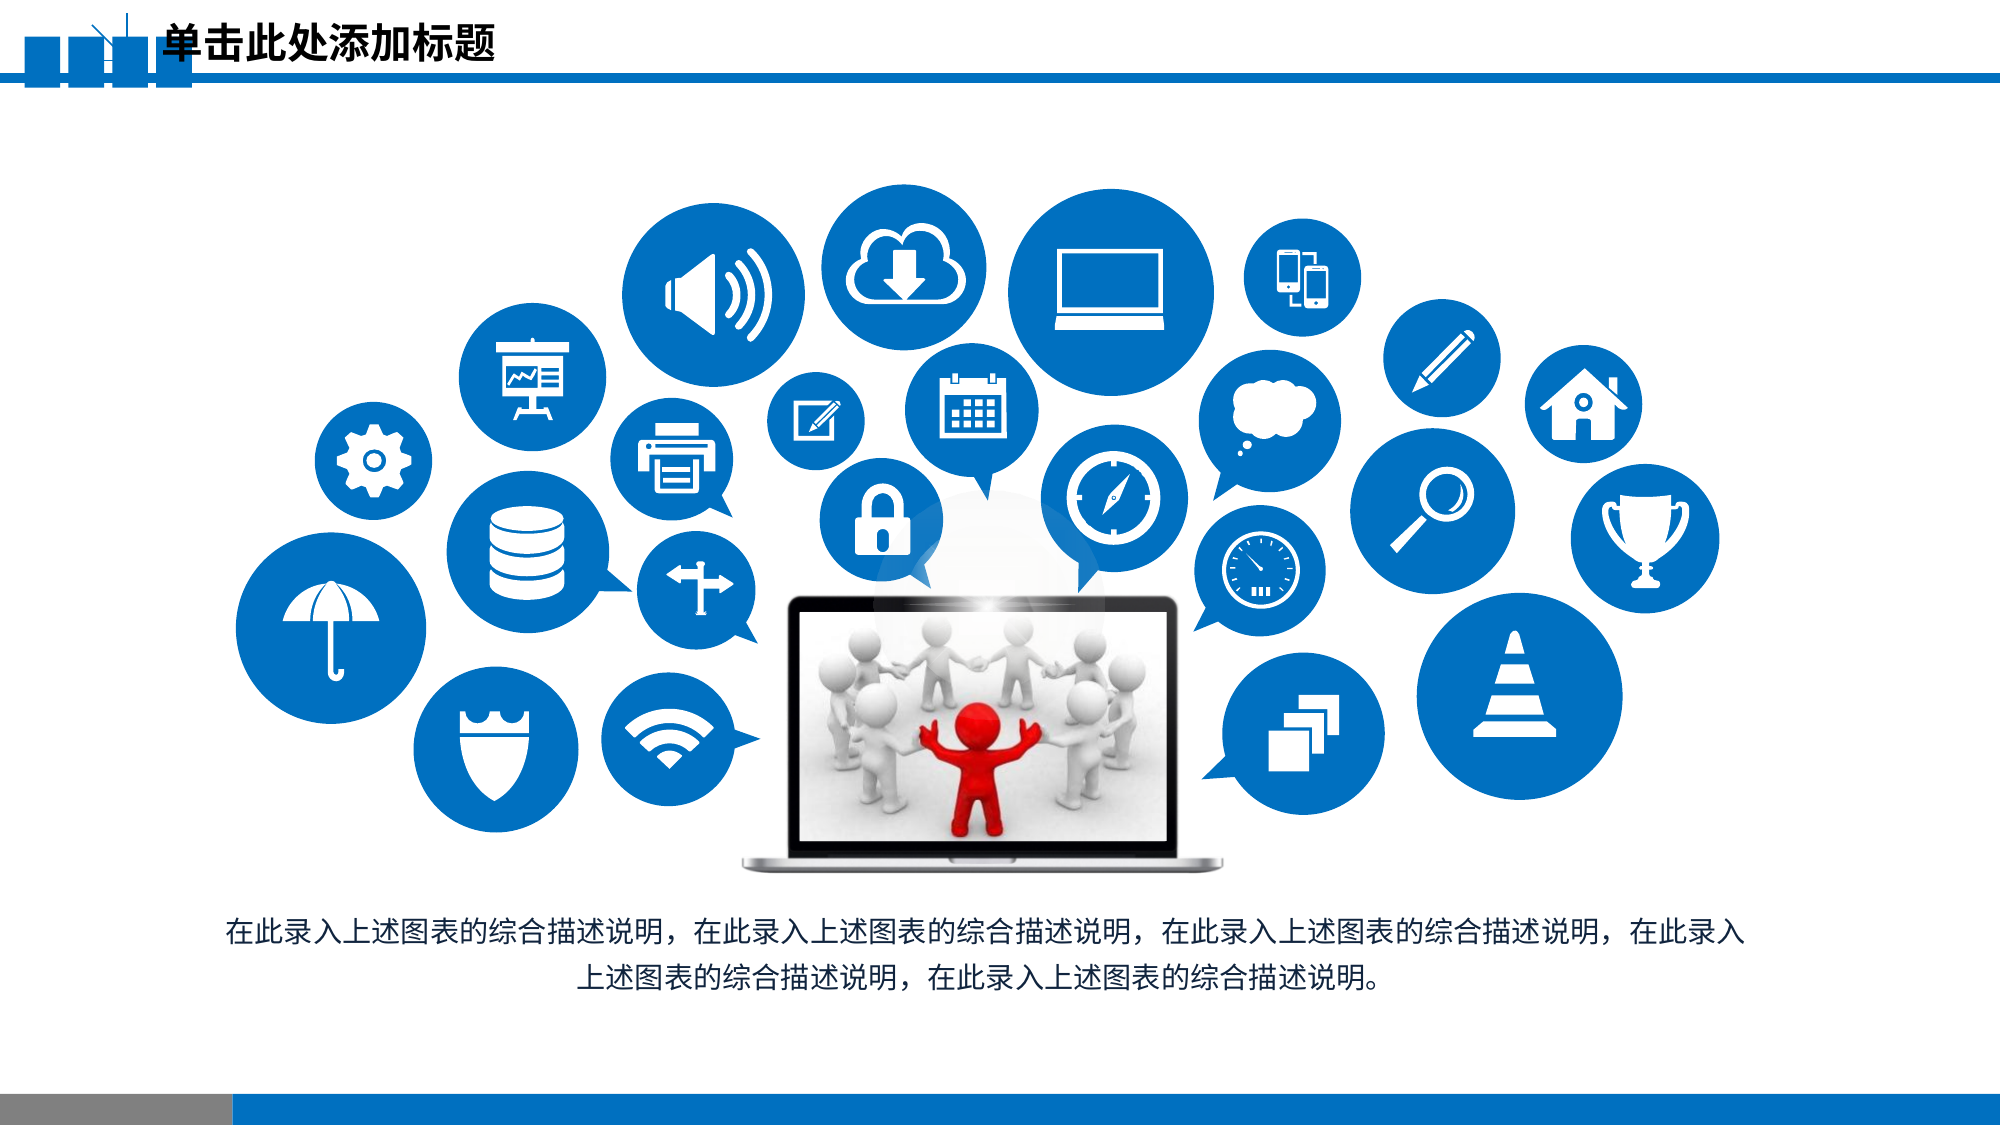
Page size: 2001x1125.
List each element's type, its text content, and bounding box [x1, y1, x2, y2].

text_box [458, 302, 607, 452]
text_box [413, 666, 579, 833]
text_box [1190, 346, 1334, 517]
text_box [1007, 188, 1215, 397]
text_box [230, 1092, 2000, 1125]
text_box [606, 405, 754, 529]
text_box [445, 476, 639, 639]
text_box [1383, 298, 1501, 418]
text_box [79, 12, 128, 61]
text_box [1524, 344, 1643, 464]
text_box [1243, 218, 1362, 337]
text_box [826, 455, 950, 603]
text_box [621, 202, 806, 388]
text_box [314, 401, 433, 521]
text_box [633, 538, 776, 658]
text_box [906, 342, 1041, 487]
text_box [873, 488, 1105, 720]
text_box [601, 672, 761, 807]
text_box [1570, 463, 1720, 614]
picture [720, 573, 1251, 894]
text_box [235, 532, 427, 725]
text_box 单击此处添加标题 [147, 9, 587, 73]
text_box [1192, 658, 1387, 822]
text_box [1416, 592, 1623, 801]
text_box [821, 184, 987, 351]
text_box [1035, 423, 1184, 599]
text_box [766, 371, 865, 471]
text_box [1172, 513, 1330, 645]
text_box 在此录入上述图表的综合描述说明，在此录入上述图表的综合描述说明，在此录入上述图表的综合描述说明，在此录入上述图表的综合描述说明，在此录入上述图表的综合描述说明。 [208, 895, 1764, 1002]
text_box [1349, 427, 1516, 595]
text_box [0, 1092, 230, 1125]
